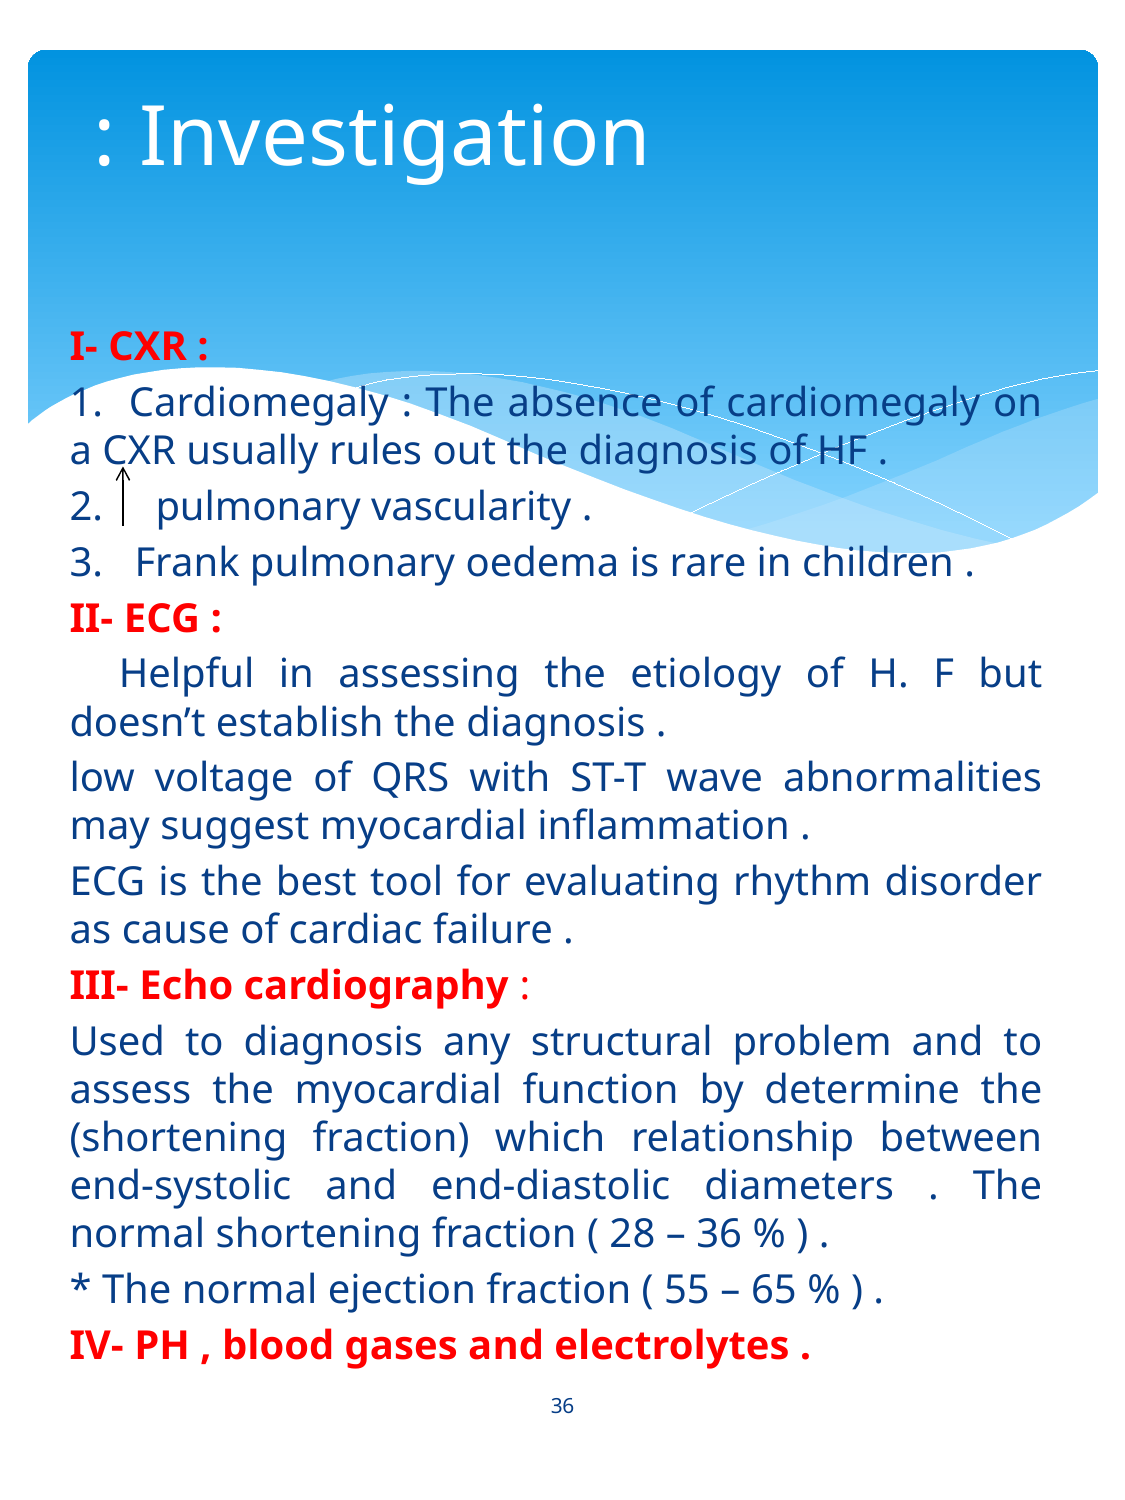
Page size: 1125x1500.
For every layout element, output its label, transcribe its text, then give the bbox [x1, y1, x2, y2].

slide_number 36 [491, 1367, 634, 1447]
list I- CXR : 1. Cardiomegaly : The absence of cardiomegaly on a CXR usually rules out the diagnosis of HF . 2. pulmonary vascularity . 3. Frank pulmonary oedema is rare in children . II- ECG : Helpful in assessing the etiology of H. F but doesn’t establish the diagnosis . low voltage of QRS with ST-T wave abnormalities may suggest myocardial inflammation . ECG is the best tool for evaluating rhythm disorder as cause of cardiac failure . III- Echo cardiography : Used to diagnosis any structural problem and to assess the myocardial function by determine the (shortening fraction) which relationship between end-systolic and end-diastolic diameters . The normal shortening fraction ( 28 – 36 % ) . * The normal ejection fraction ( 55 – 65 % ) . IV- PH , blood gases and electrolytes . [54, 312, 1059, 1400]
title Investigation : [56, 73, 1069, 290]
